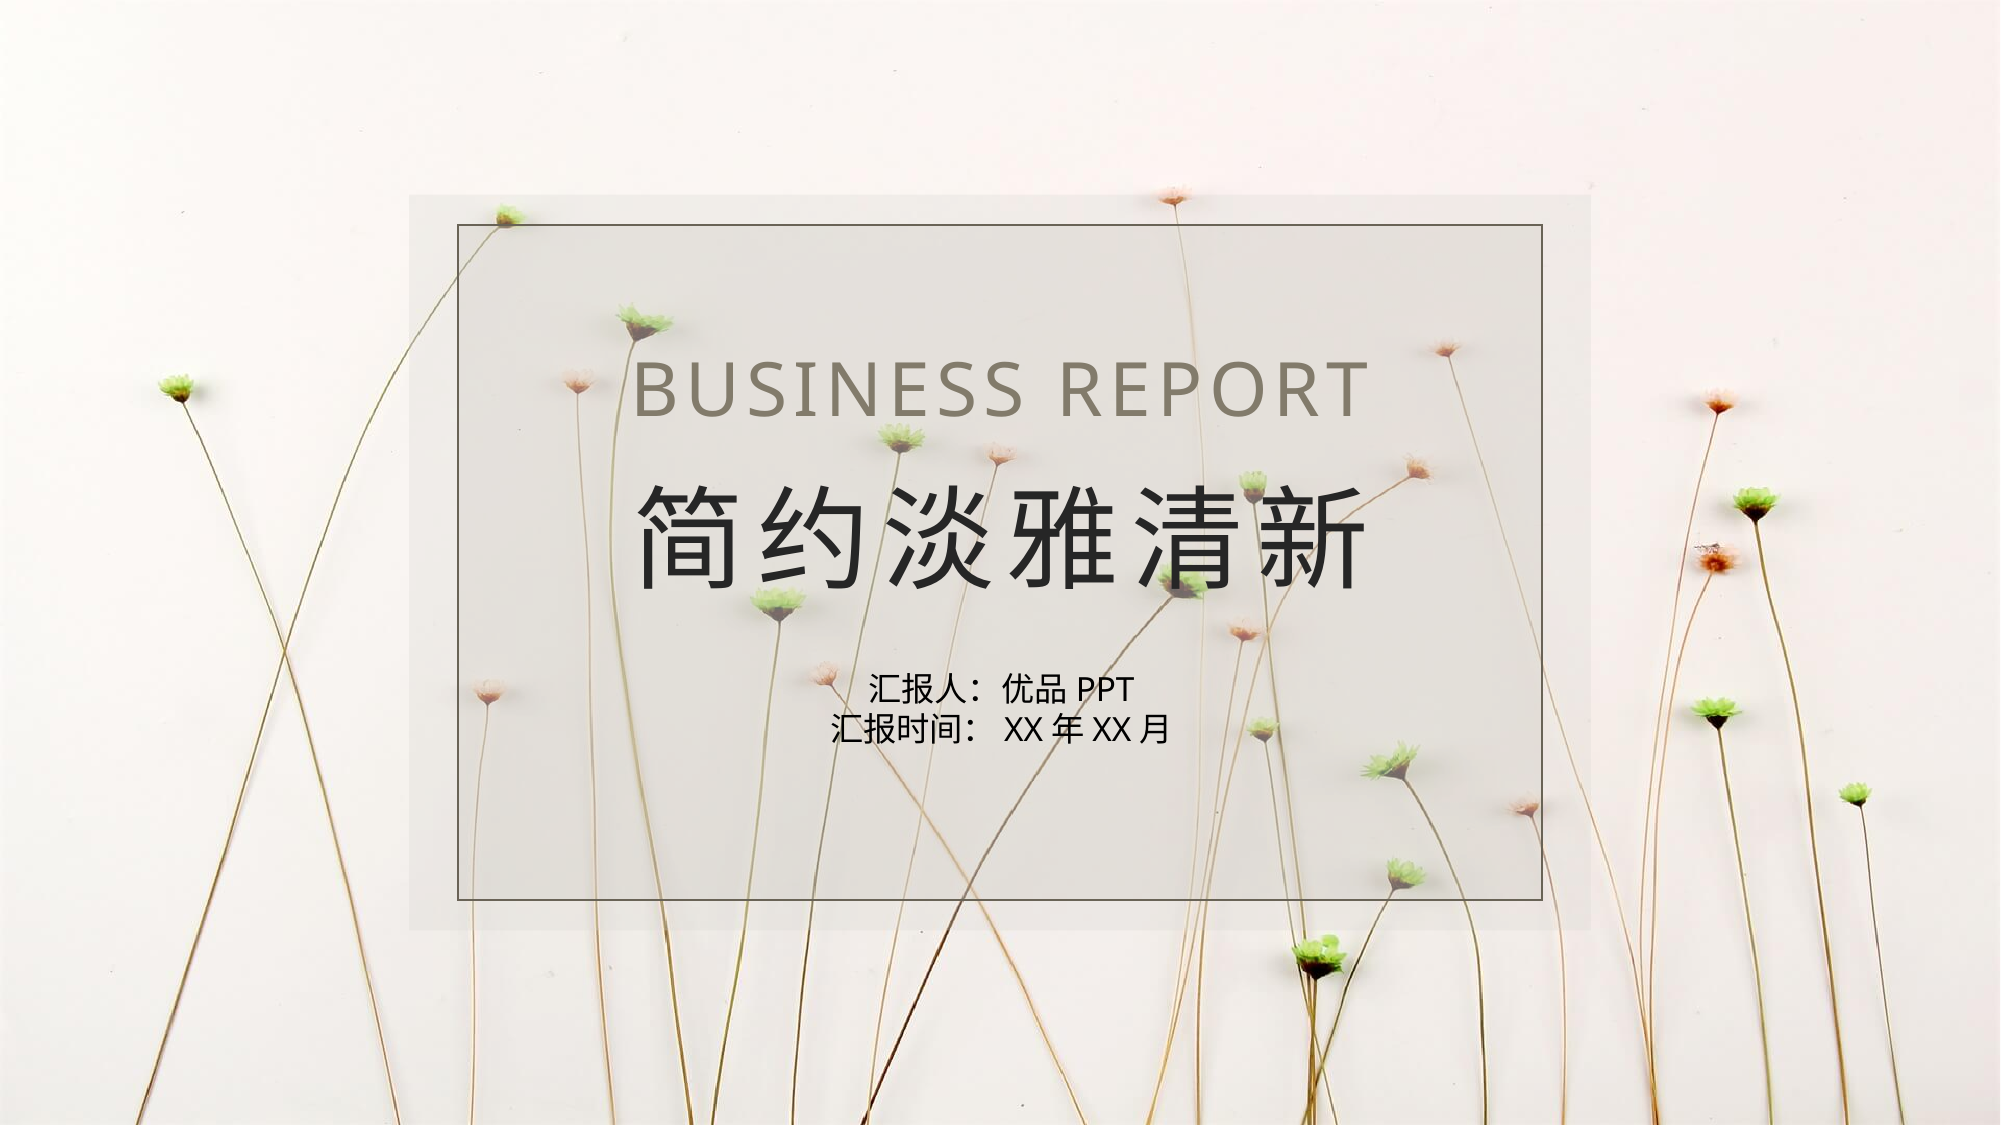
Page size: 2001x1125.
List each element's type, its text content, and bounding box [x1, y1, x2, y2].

picture [0, 0, 2001, 1125]
text_box 简约淡雅清新 [482, 460, 1520, 611]
text_box BUSINESS REPORT [610, 333, 1390, 439]
text_box [408, 193, 1592, 931]
text_box 汇报人：优品PPT 汇报时间：XX年XX月 [495, 660, 1508, 756]
text_box [457, 224, 1543, 901]
